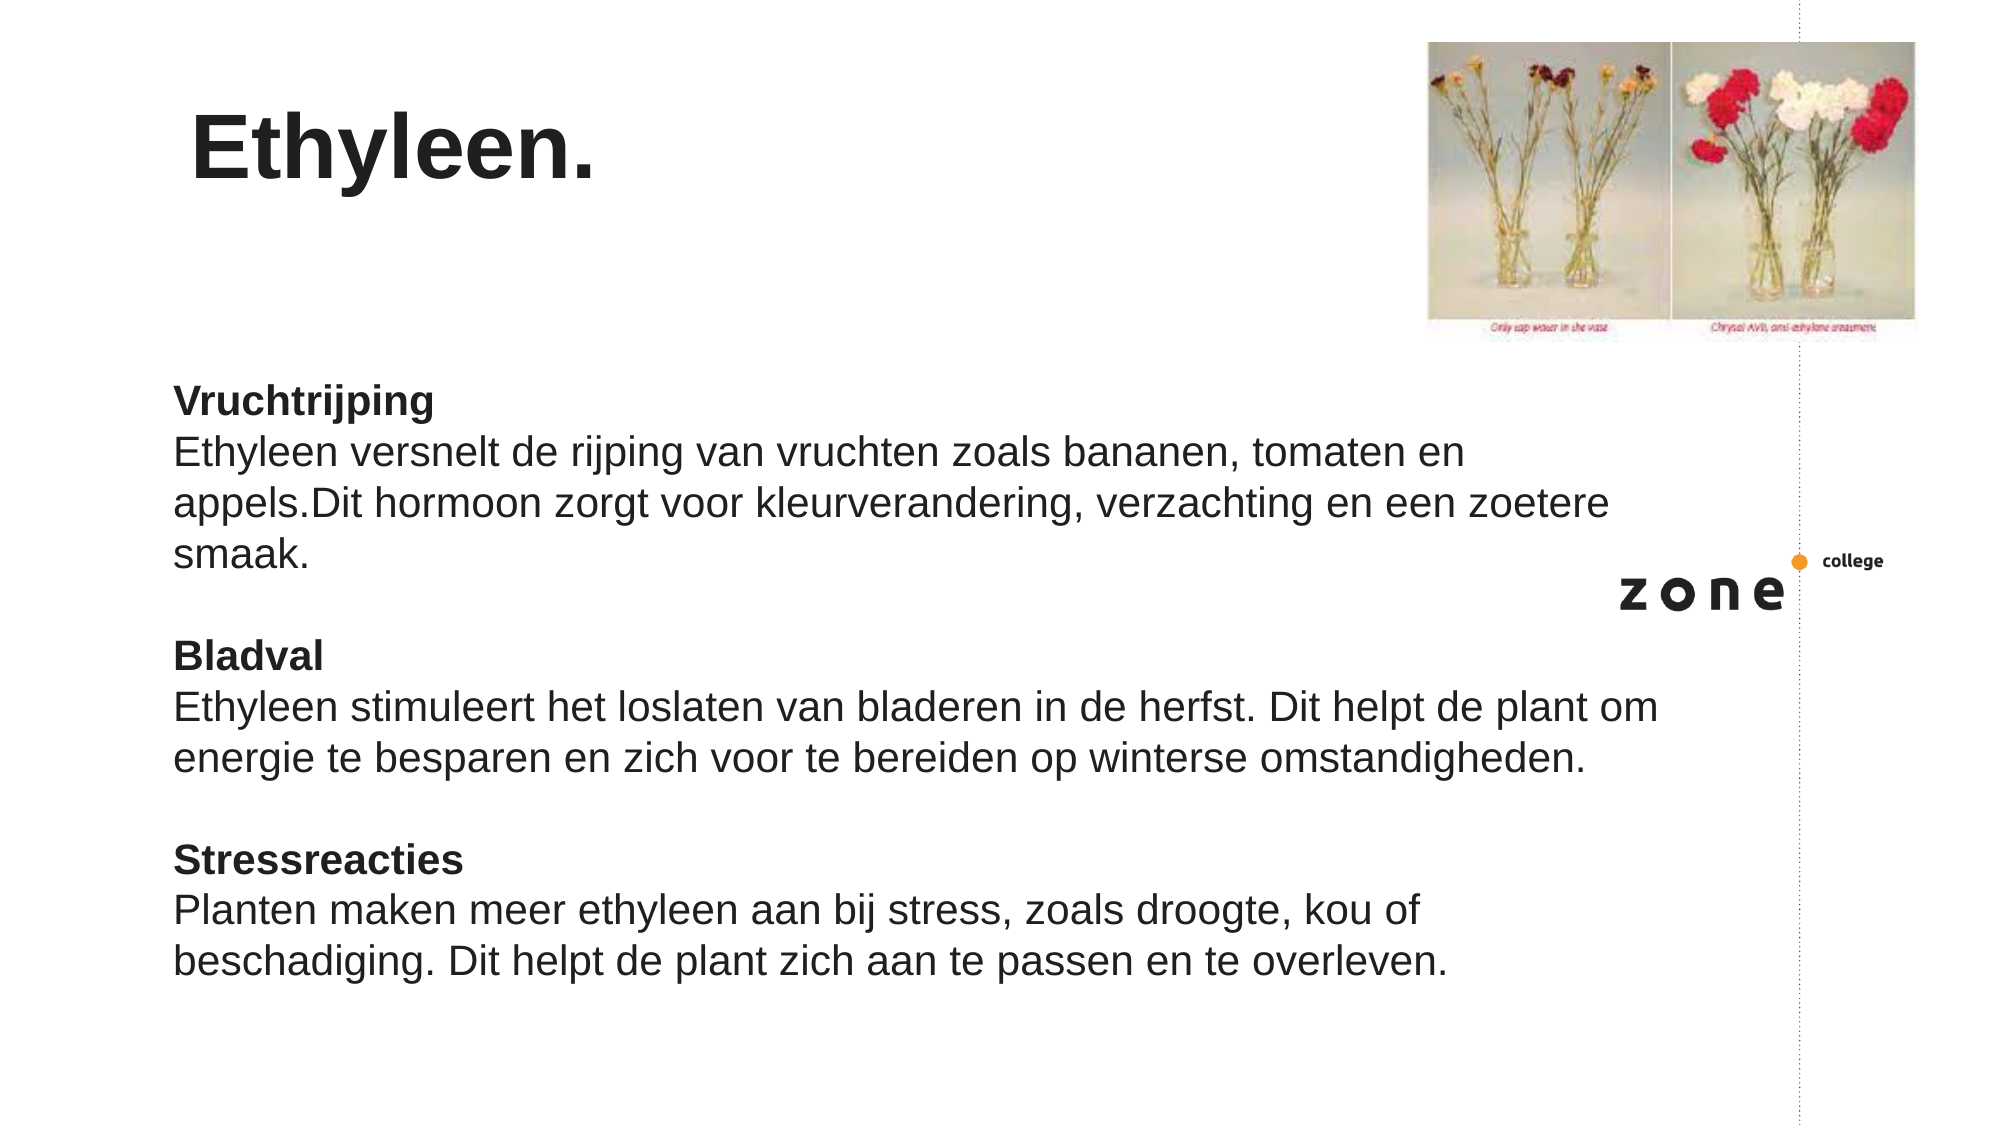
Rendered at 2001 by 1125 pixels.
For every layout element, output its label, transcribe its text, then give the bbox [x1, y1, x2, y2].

picture [1426, 0, 2001, 1125]
title Ethyleen. [190, 99, 1426, 317]
list Vruchtrijping Ethyleen versnelt de rijping van vruchten zoals bananen, tomaten en appels.Dit hormoon zorgt voor kleurverandering, verzachting en een zoetere smaak. Bladval Ethyleen stimuleert het loslaten van bladeren in de herfst. Dit helpt de plant om energie te besparen en zich voor te bereiden op winterse omstandigheden. Stressreacties Planten maken meer ethyleen aan bij stress, zoals droogte, kou of beschadiging. Dit helpt de plant zich aan te passen en te overleven. [173, 373, 1661, 1031]
